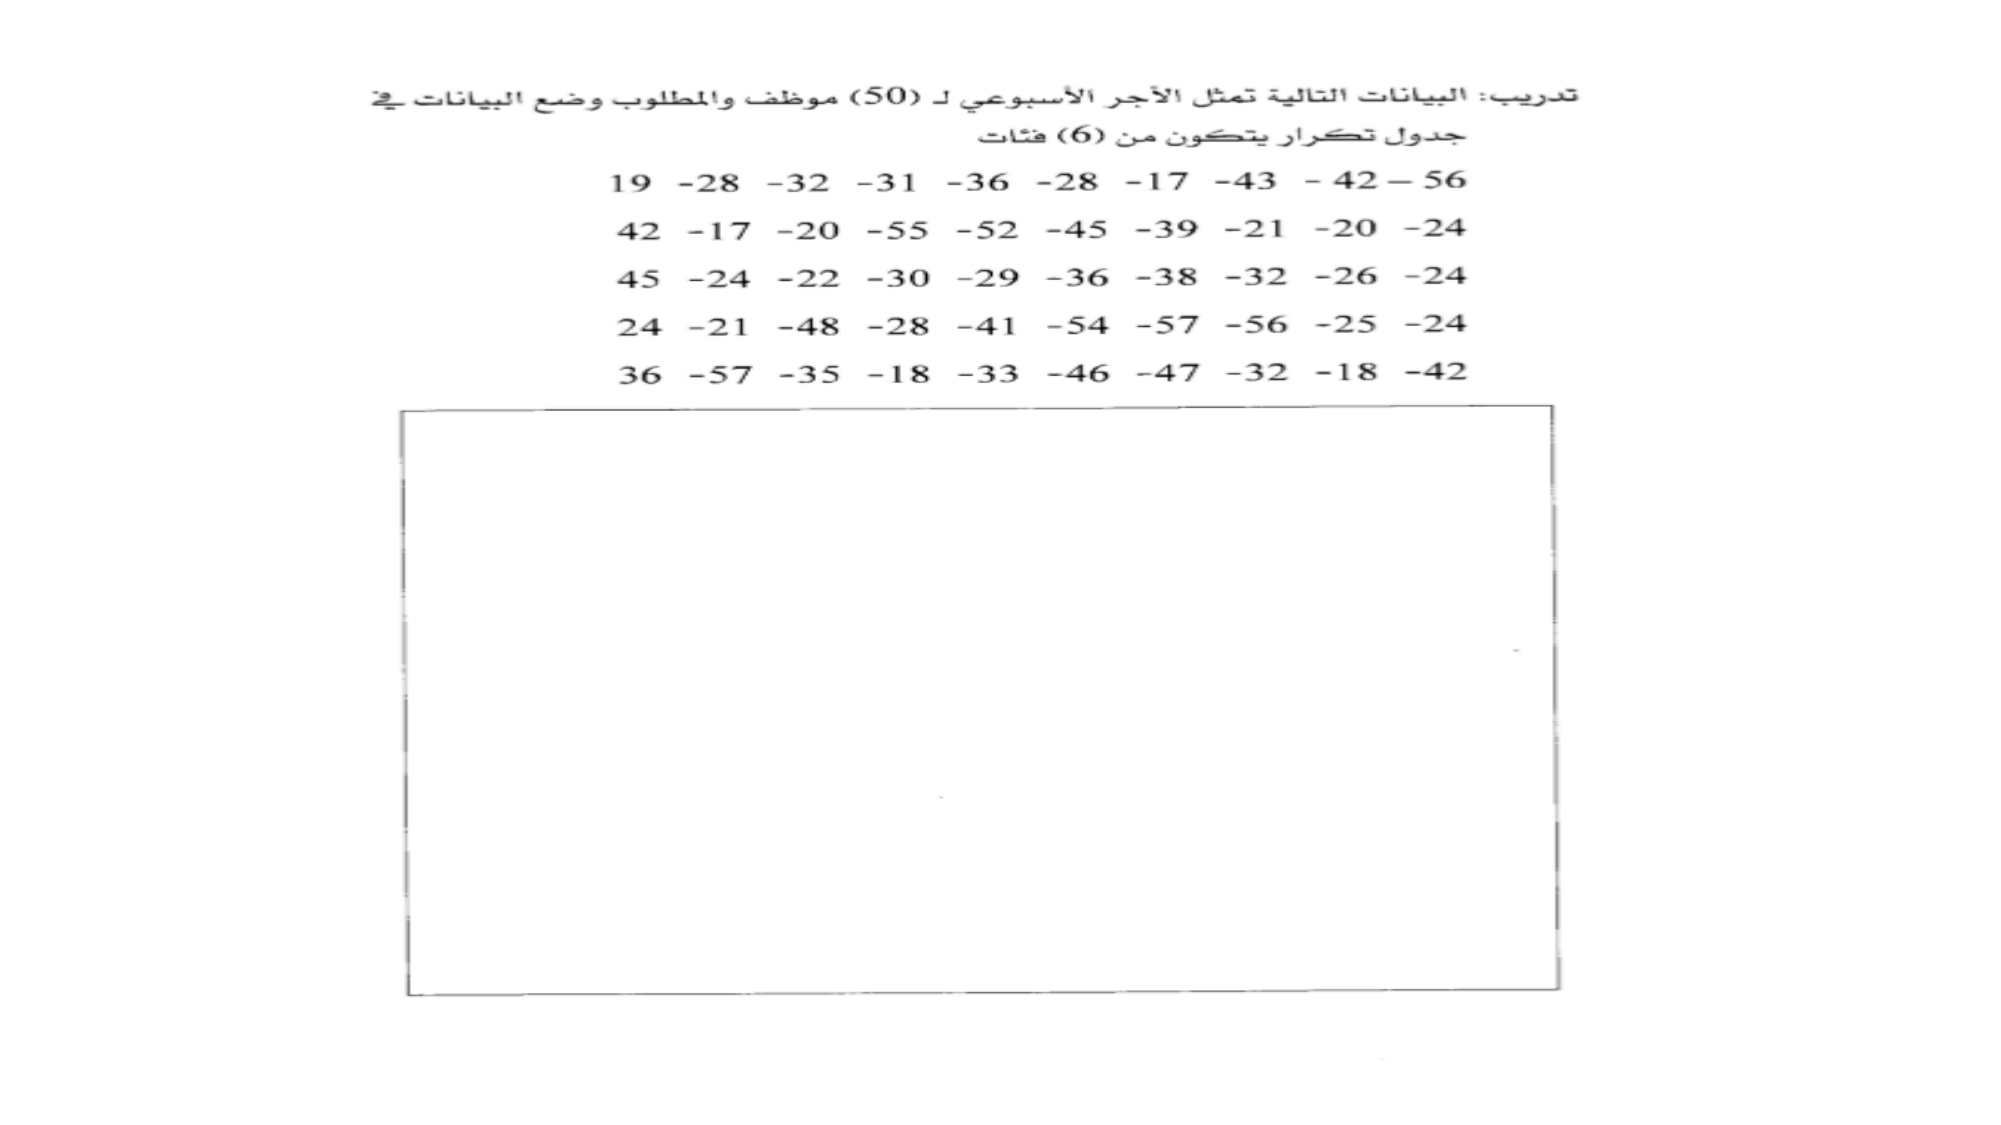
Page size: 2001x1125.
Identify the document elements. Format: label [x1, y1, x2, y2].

picture [292, 47, 1649, 1085]
